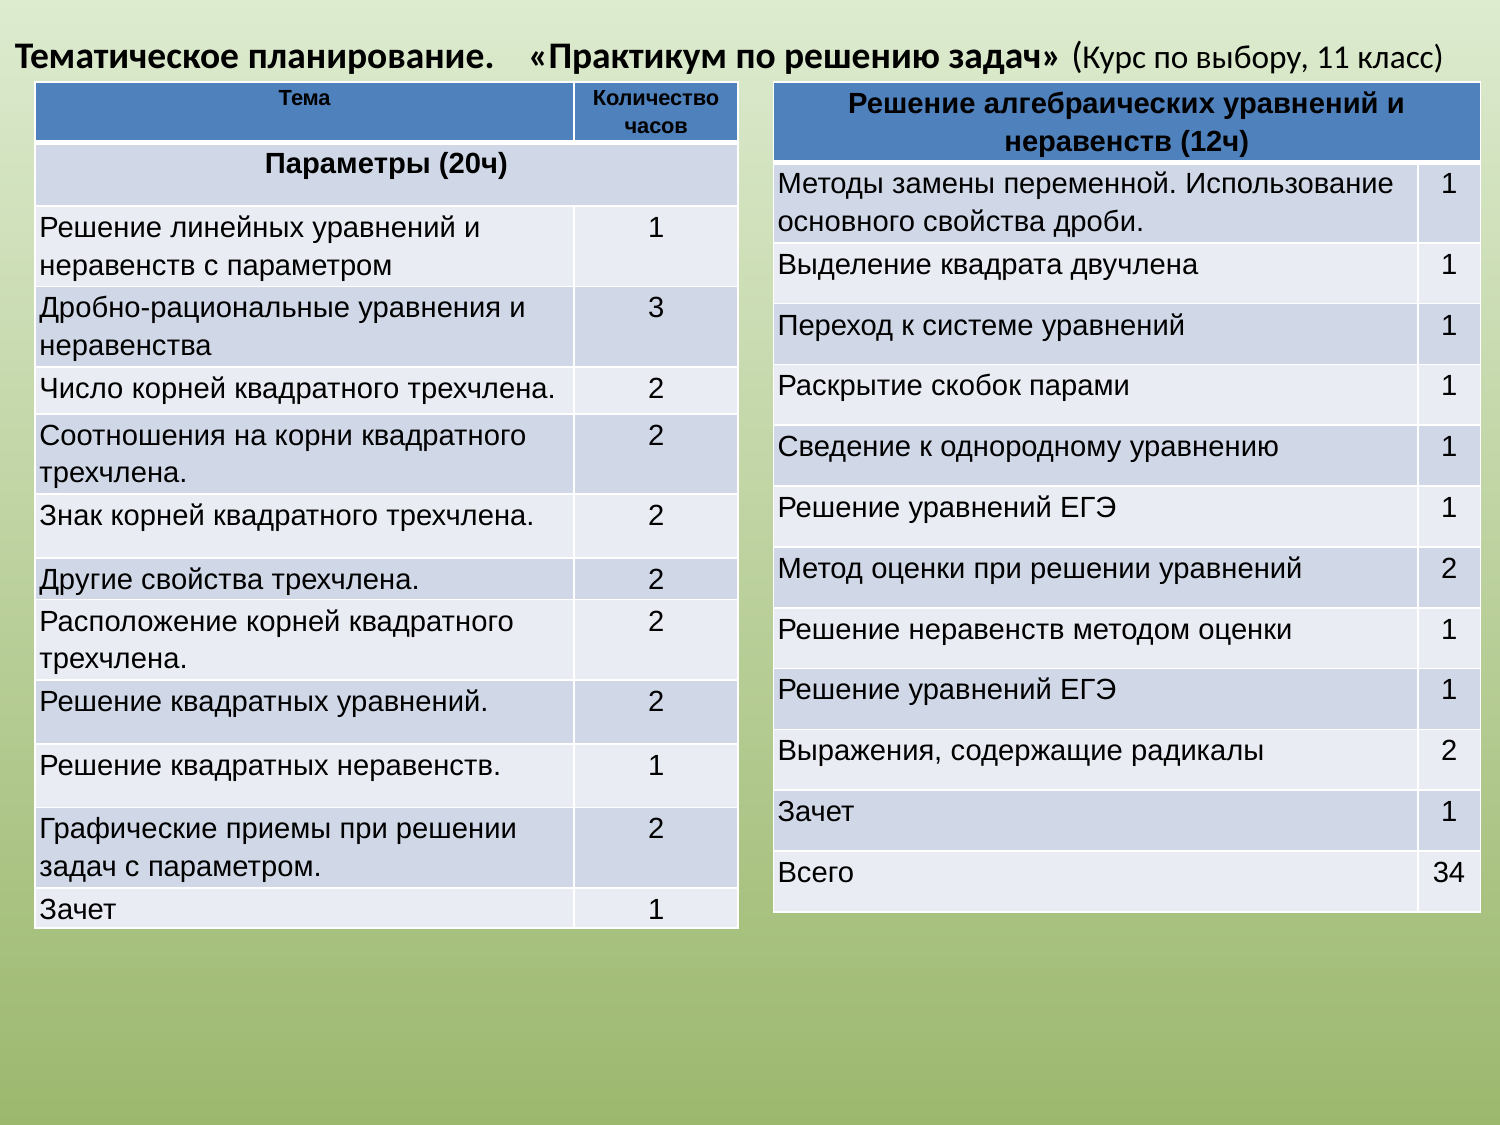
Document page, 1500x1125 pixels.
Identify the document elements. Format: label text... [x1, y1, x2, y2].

table_cell 1 [575, 207, 737, 286]
table_cell Соотношения на корни квадратного трех­члена. [36, 415, 573, 493]
table_cell Графические приемы при решении задач с параметром. [36, 808, 573, 887]
table_cell Другие свойства трехчлена. [36, 559, 573, 599]
table_cell 1 [1419, 304, 1480, 364]
table_header Количество часов [575, 83, 737, 140]
table_cell Решение квадратных неравенств. [36, 745, 573, 807]
table_cell Переход к системе уравнений [774, 304, 1417, 364]
table_cell Параметры (20ч) [36, 145, 737, 205]
table_cell 2 [575, 415, 737, 493]
table_cell 1 [1419, 609, 1480, 668]
table_cell Методы замены переменной. Использование основного свойства дроби. [774, 165, 1417, 242]
table_cell Зачет [774, 791, 1417, 850]
table_cell 1 [1419, 244, 1480, 303]
table_cell Выражения, содержащие радикалы [774, 730, 1417, 789]
table_cell Всего [774, 852, 1417, 911]
table_cell Метод оценки при решении уравнений [774, 548, 1417, 607]
table_cell 2 [1419, 730, 1480, 789]
table_cell 2 [575, 600, 737, 679]
table_cell Сведение к однородному уравнению [774, 426, 1417, 485]
table_cell Расположение корней квадратного трехчле­на. [36, 600, 573, 679]
table_cell 34 [1419, 852, 1480, 911]
table_cell Число корней квадратного трехчлена. [36, 368, 573, 413]
table_header Решение алгебраических уравнений и неравенств (12ч) [774, 83, 1480, 160]
table_header Тема [36, 83, 573, 140]
table_cell 1 [1419, 365, 1480, 424]
table_cell 1 [1419, 791, 1480, 850]
table_cell Дробно-рациональные уравнения и нера­венства [36, 287, 573, 366]
table_cell Раскрытие скобок парами [774, 365, 1417, 424]
table_cell Решение уравнений ЕГЭ [774, 669, 1417, 729]
table_cell 2 [575, 808, 737, 887]
table_cell 2 [575, 559, 737, 599]
table_cell 1 [575, 745, 737, 807]
table_cell 2 [575, 681, 737, 743]
table_cell Зачет [36, 889, 573, 927]
table_cell 1 [1419, 426, 1480, 485]
table_cell Решение квадратных уравнений. [36, 681, 573, 743]
table_cell 2 [575, 368, 737, 413]
table_cell 3 [575, 287, 737, 366]
table_cell 1 [1419, 669, 1480, 729]
table_cell 1 [575, 889, 737, 927]
text_box Тематическое планирование. «Практикум по решению задач» (Курс по выбору, 11 класс) [0, 23, 1500, 129]
table_cell Решение линейных уравнений и неравенств с параметром [36, 207, 573, 286]
table_cell 2 [1419, 548, 1480, 607]
table_cell 1 [1419, 487, 1480, 546]
table_cell Знак корней квадратного трехчлена. [36, 495, 573, 557]
table_cell Решение неравенств методом оценки [774, 609, 1417, 668]
table_cell Выделение квадрата двучлена [774, 244, 1417, 303]
table_cell Решение уравнений ЕГЭ [774, 487, 1417, 546]
table_cell 1 [1419, 165, 1480, 242]
table_cell 2 [575, 495, 737, 557]
